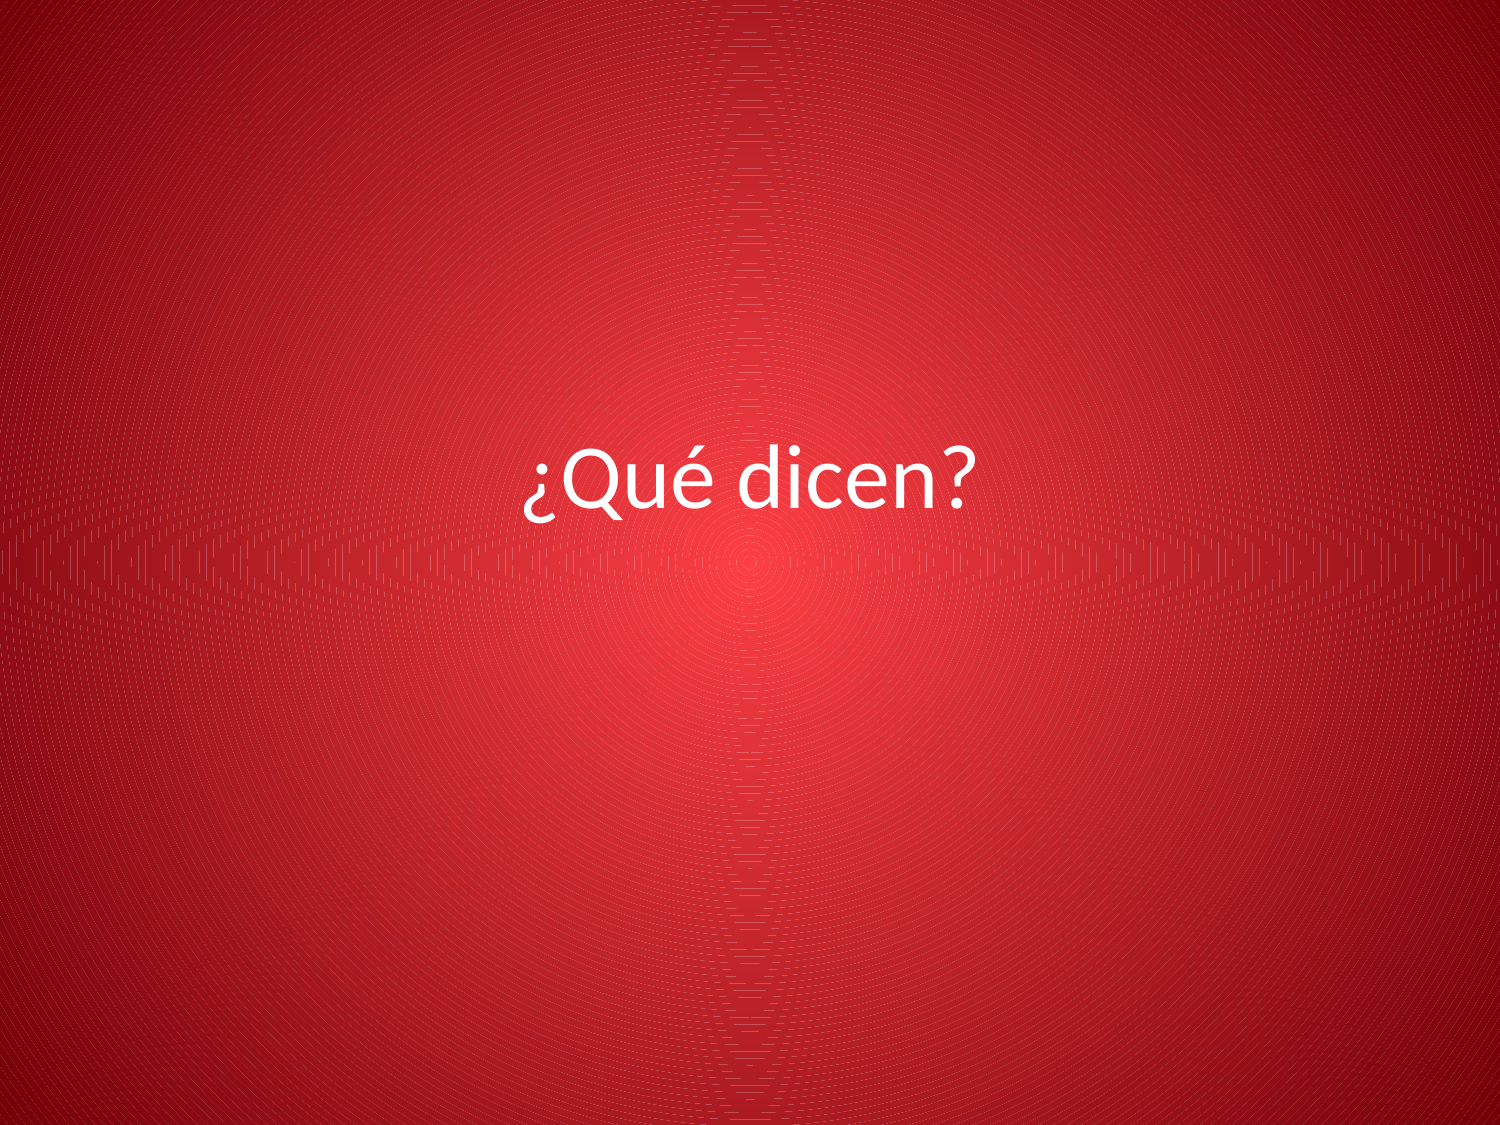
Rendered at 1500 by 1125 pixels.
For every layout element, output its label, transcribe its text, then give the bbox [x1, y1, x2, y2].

title ¿Qué dicen? [75, 45, 1425, 900]
